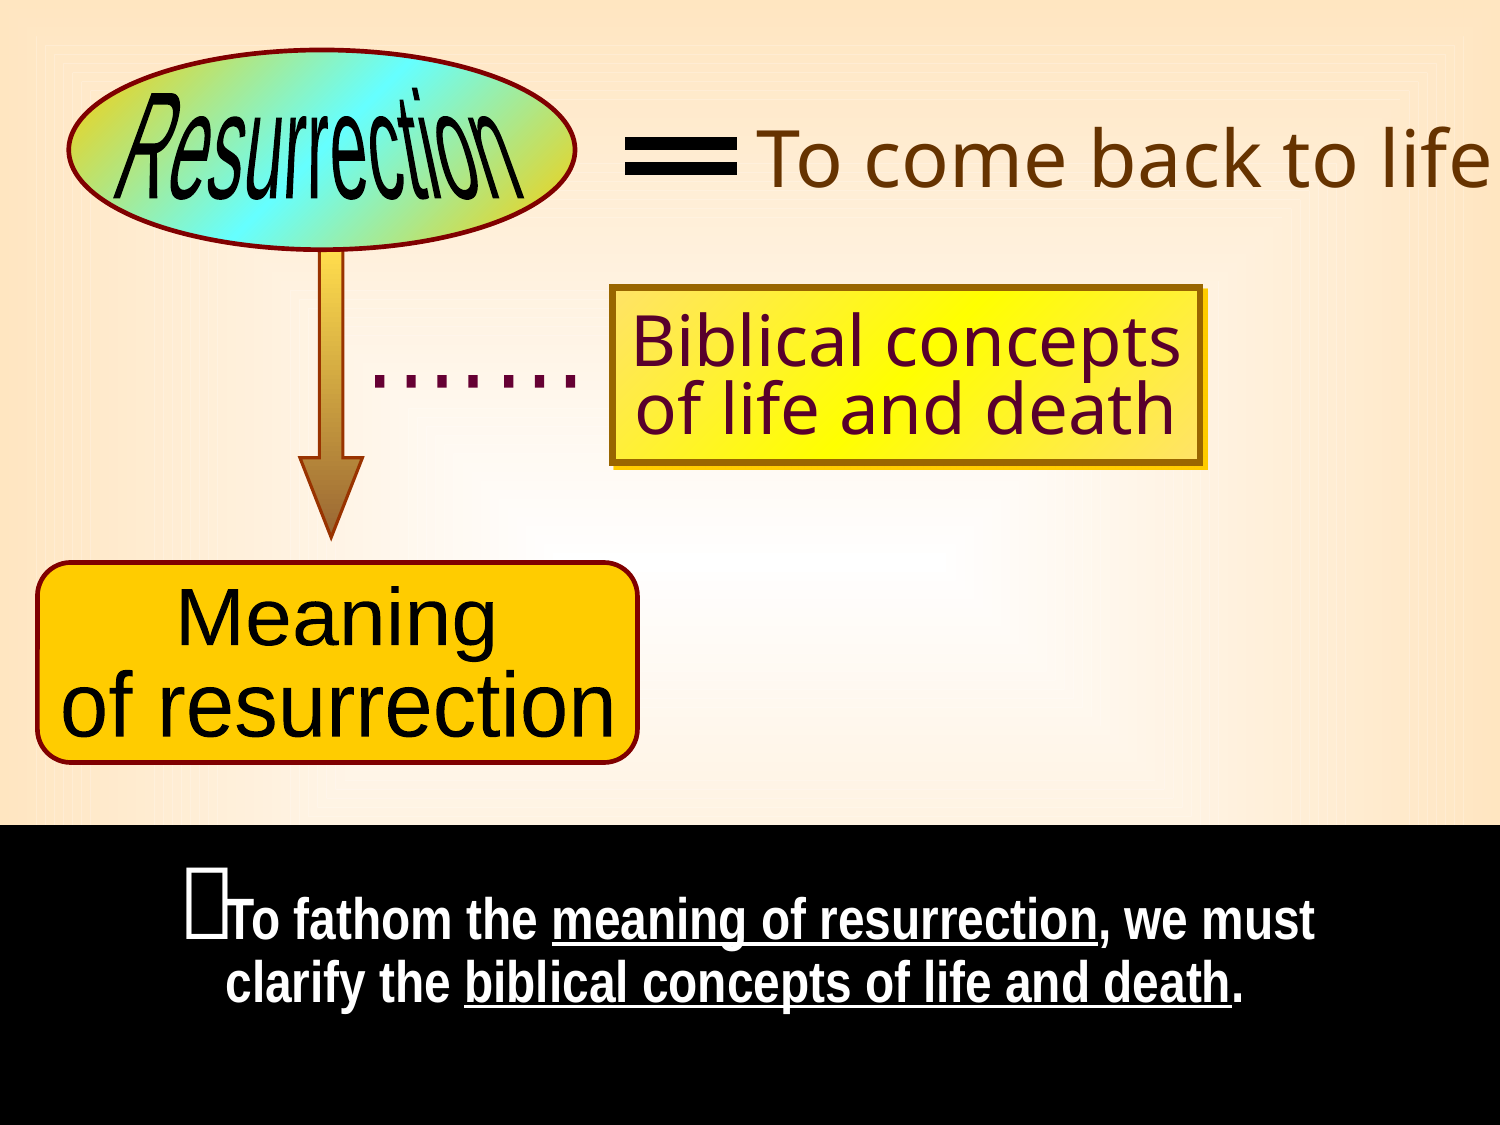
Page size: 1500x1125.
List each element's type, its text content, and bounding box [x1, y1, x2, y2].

text_box [0, 826, 1500, 1125]
text_box [68, 49, 576, 250]
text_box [162, 874, 1351, 1023]
text_box To come back to life [774, 99, 1475, 213]
text_box [37, 562, 638, 763]
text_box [624, 137, 738, 176]
text_box Biblical concepts of life and death [612, 287, 1200, 463]
text_box [299, 250, 363, 538]
